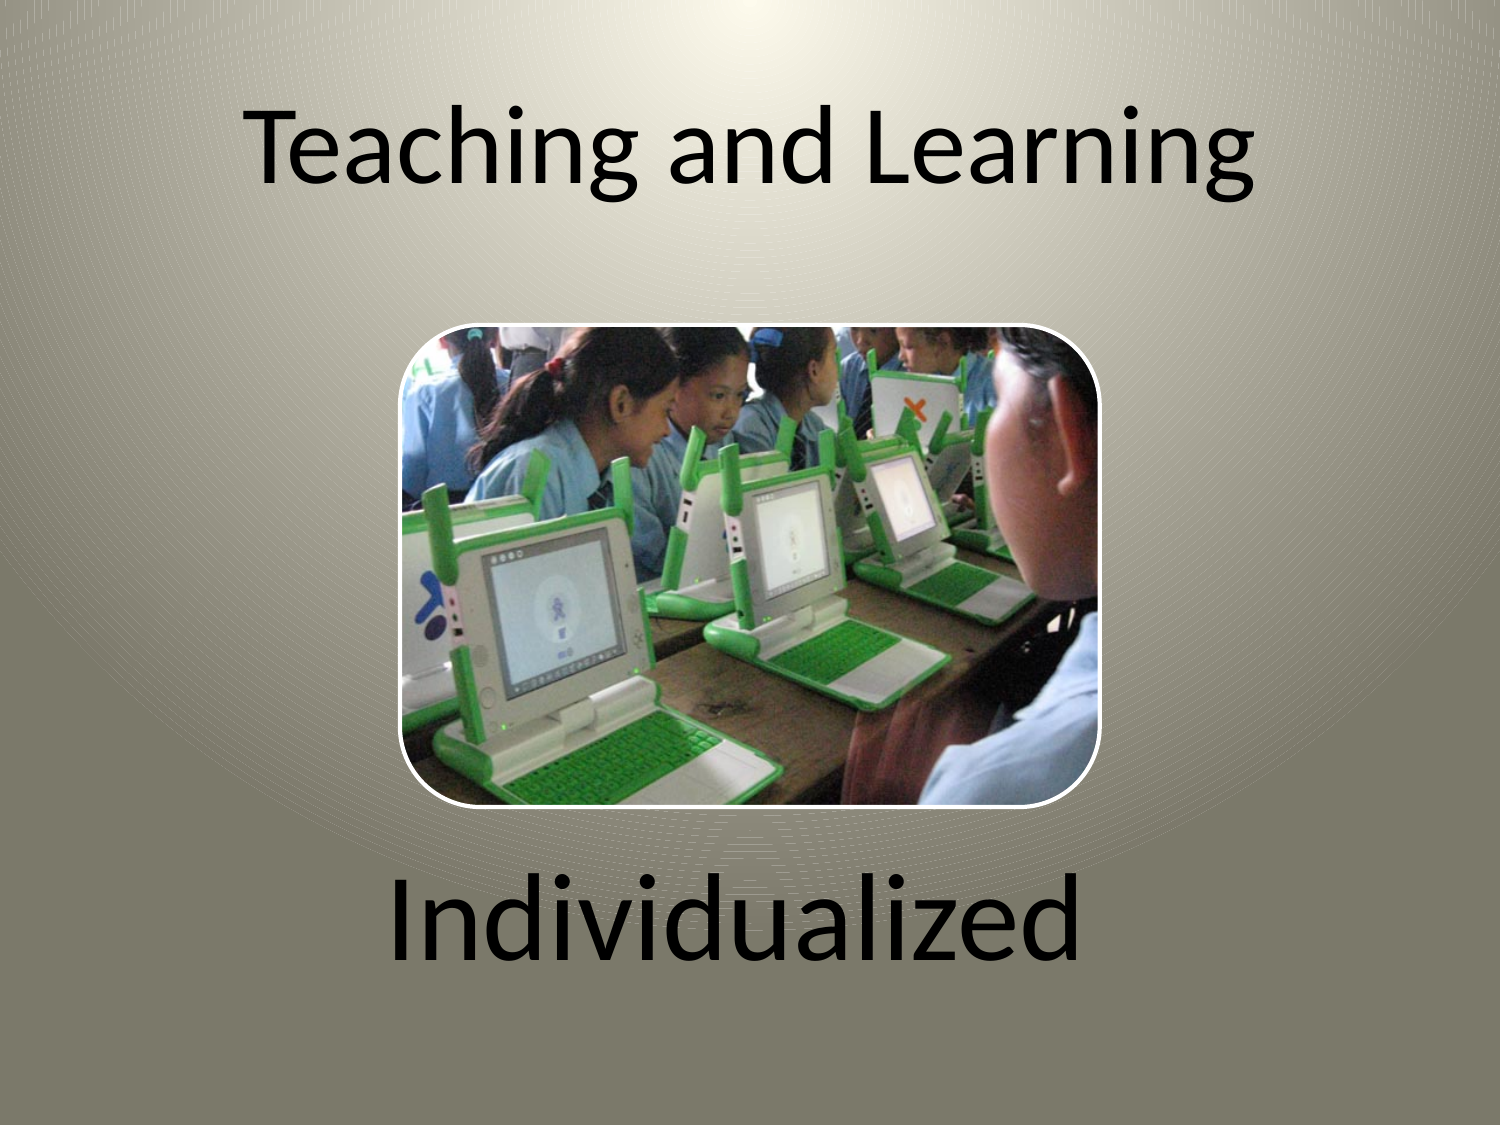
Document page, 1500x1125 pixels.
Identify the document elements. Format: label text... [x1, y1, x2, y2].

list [74, 299, 1426, 1043]
title Teaching and Learning [75, 45, 1425, 233]
